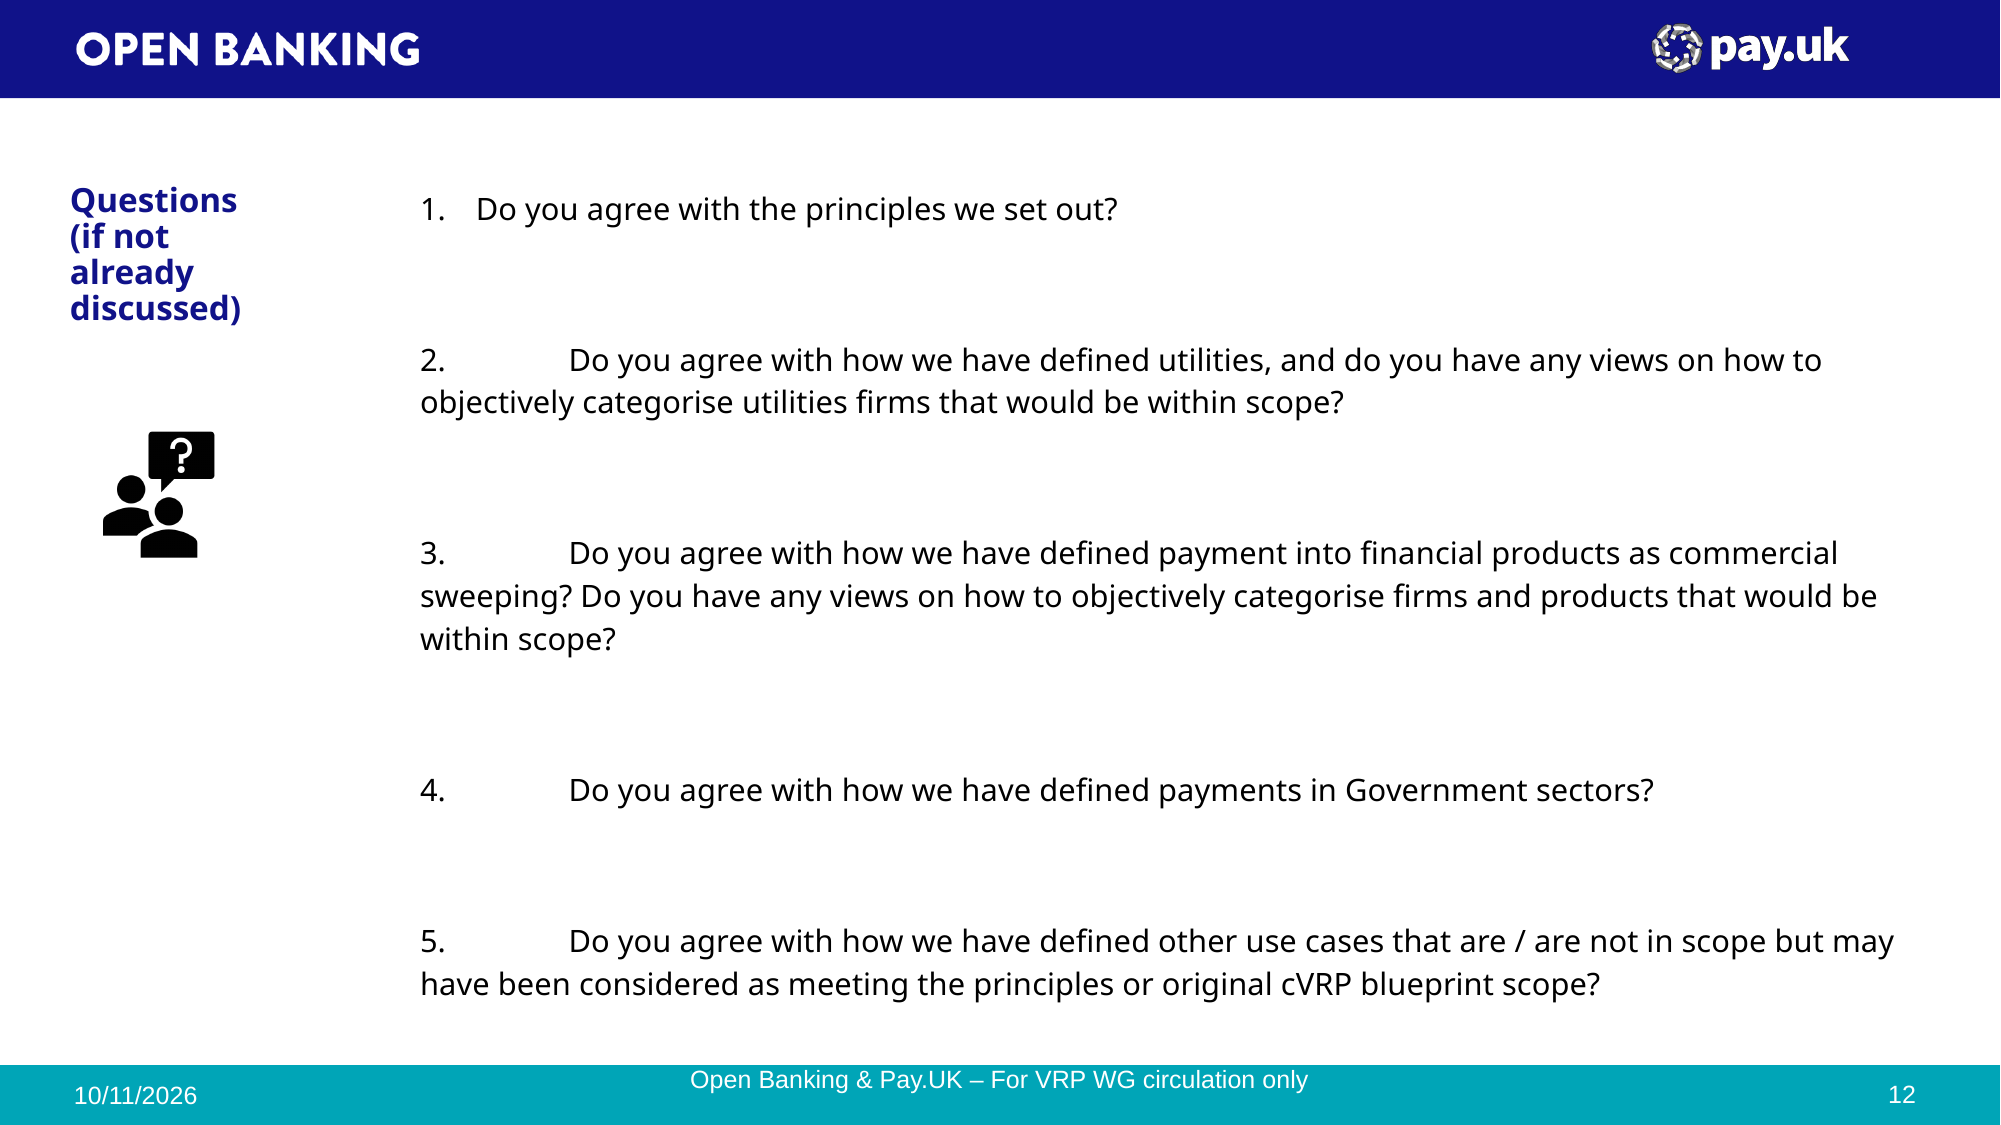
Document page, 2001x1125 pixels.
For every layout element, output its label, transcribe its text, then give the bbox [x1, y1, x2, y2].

list Do you agree with the principles we set out? 2. Do you agree with how we have defined utilities, and do you have any views on how to objectively categorise utilities firms that would be within scope? 3. Do you agree with how we have defined payment into financial products as commercial sweeping? Do you have any views on how to objectively categorise firms and products that would be within scope? 4. Do you agree with how we have defined payments in Government sectors? 5. Do you agree with how we have defined other use cases that are / are not in scope but may have been considered as meeting the principles or original cVRP blueprint scope? [367, 176, 1925, 1017]
footer Open Banking & Pay.UK – For VRP WG circulation only [662, 1064, 1338, 1124]
slide_number 12 [1412, 1064, 1932, 1124]
picture [83, 419, 234, 570]
title Questions (if not already discussed) [54, 176, 291, 453]
picture [1644, 12, 1856, 78]
picture [43, 0, 452, 99]
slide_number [59, 1065, 509, 1125]
